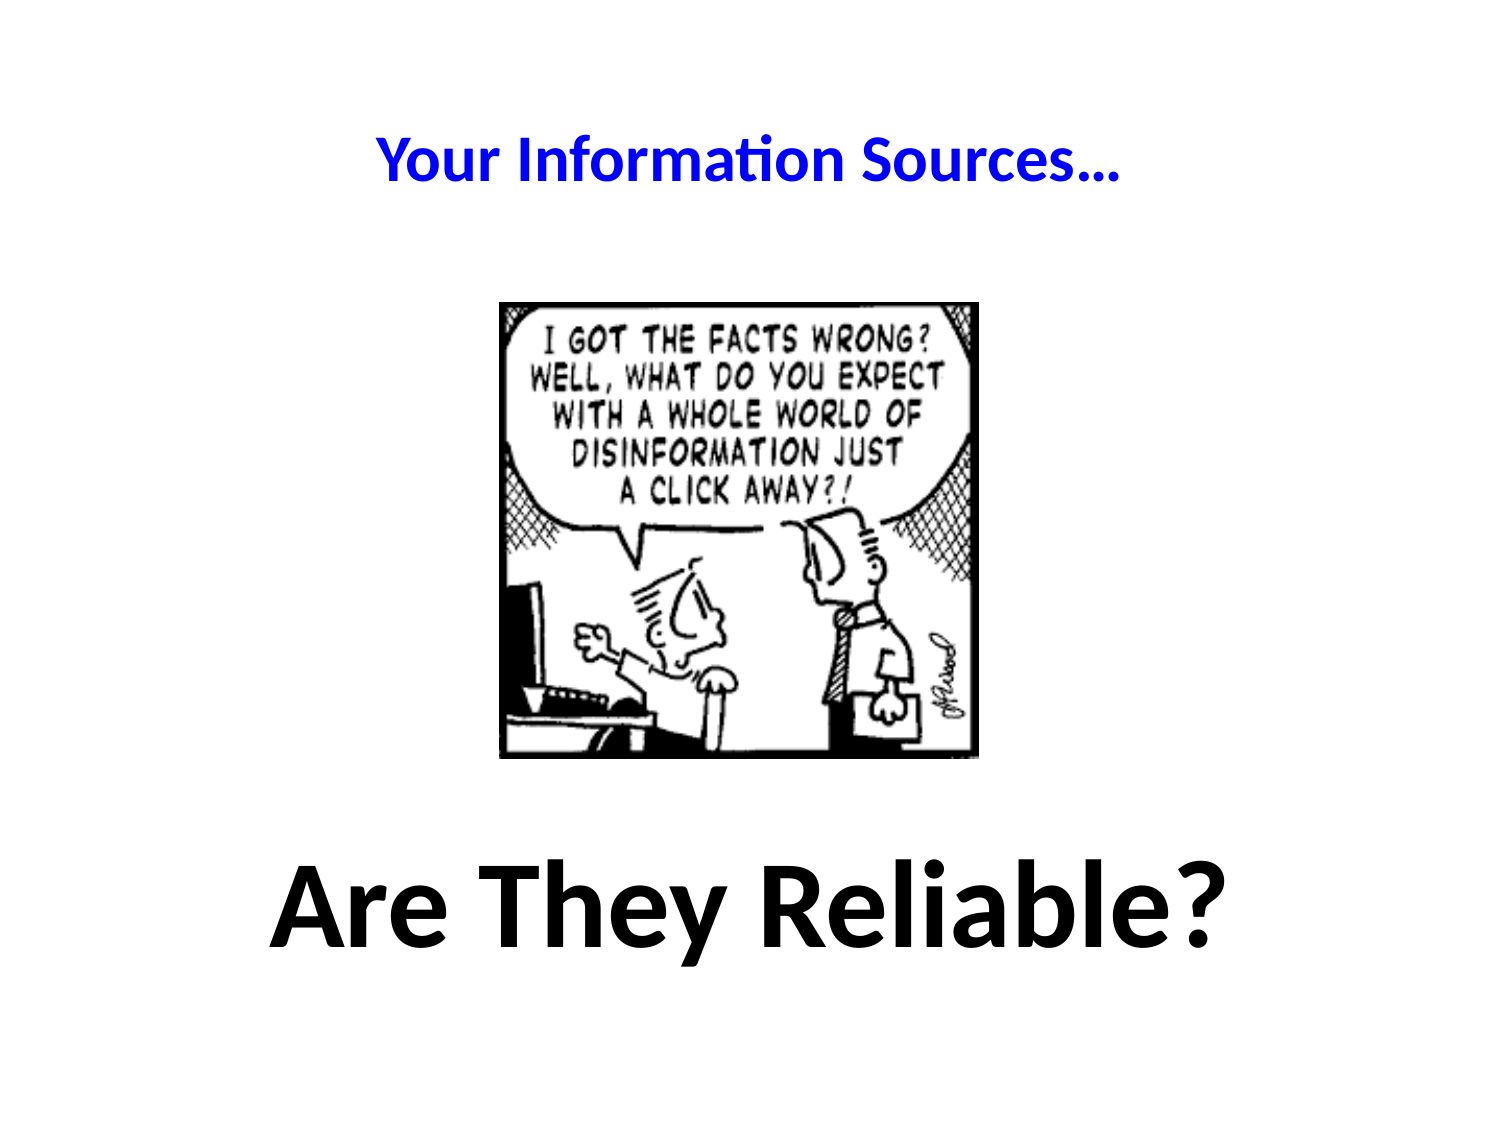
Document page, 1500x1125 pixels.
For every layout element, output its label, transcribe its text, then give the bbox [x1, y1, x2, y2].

picture [499, 302, 979, 760]
subtitle Your Information Sources… [225, 107, 1275, 216]
title Are They Reliable? [112, 797, 1388, 999]
